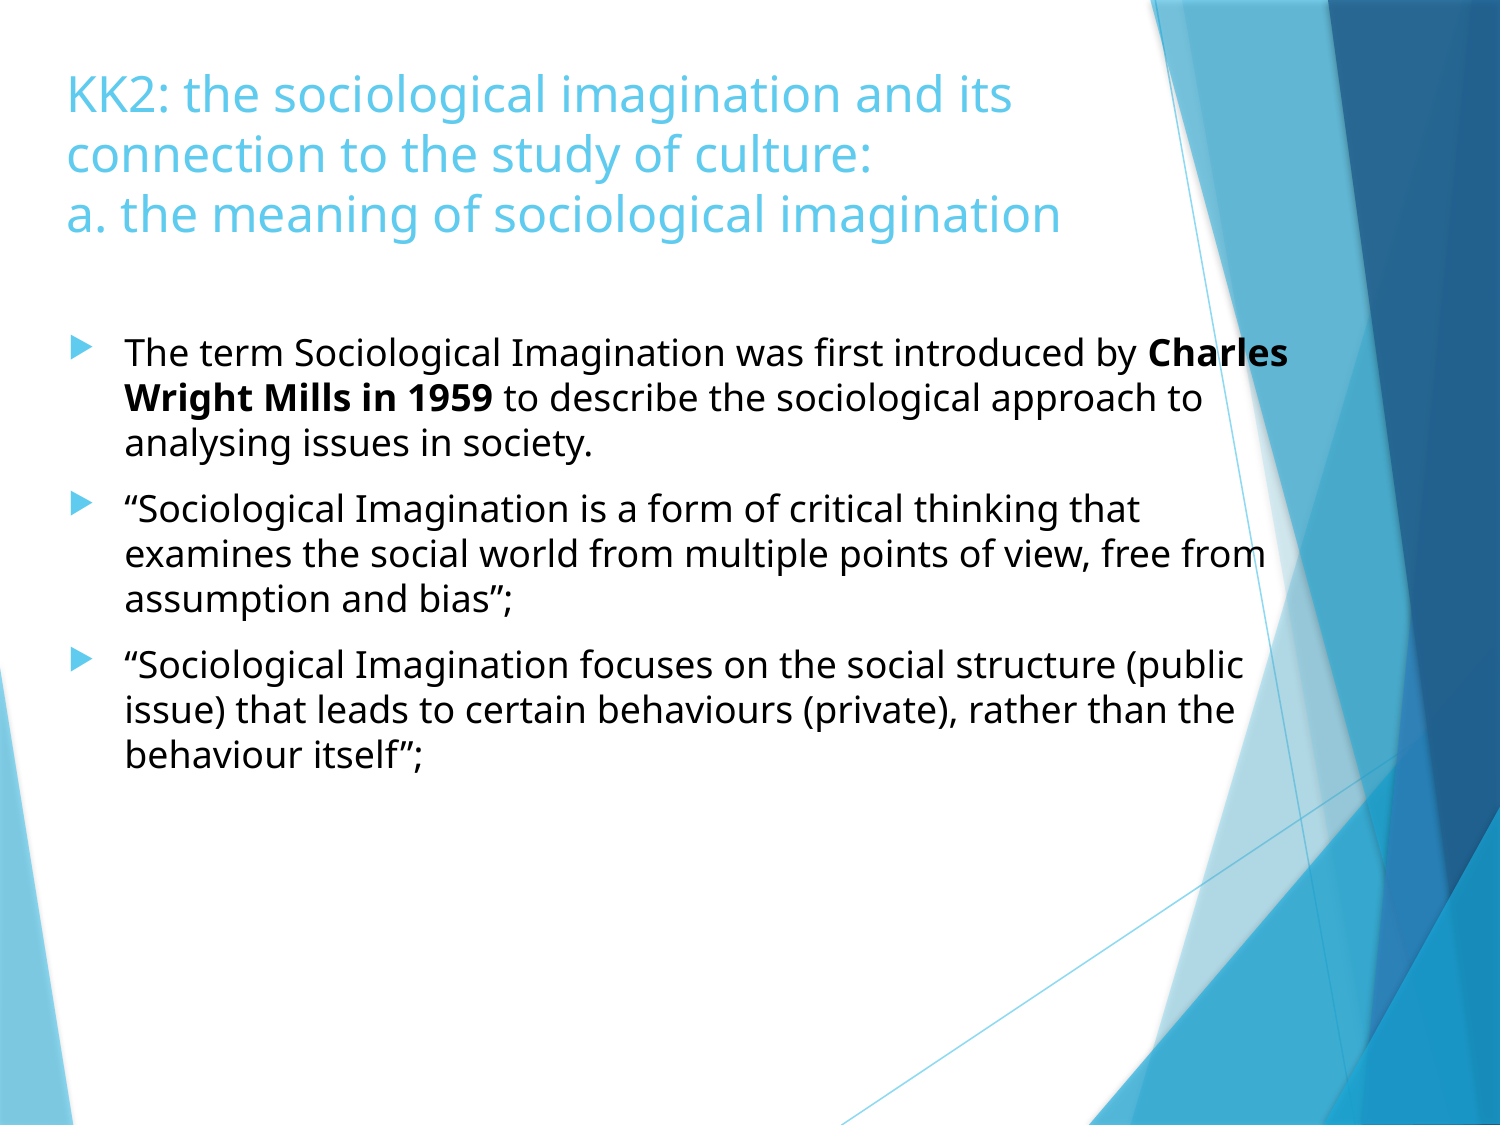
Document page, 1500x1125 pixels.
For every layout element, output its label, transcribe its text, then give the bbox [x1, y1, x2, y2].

title KK2: the sociological imagination and its connection to the study of culture: a. the meaning of sociological imagination [51, 54, 1151, 272]
list The term Sociological Imagination was first introduced by Charles Wright Mills in 1959 to describe the sociological approach to analysing issues in society. “Sociological Imagination is a form of critical thinking that examines the social world from multiple points of view, free from assumption and bias”; “Sociological Imagination focuses on the social structure (public issue) that leads to certain behaviours (private), rather than the behaviour itself”; [53, 321, 1318, 1090]
